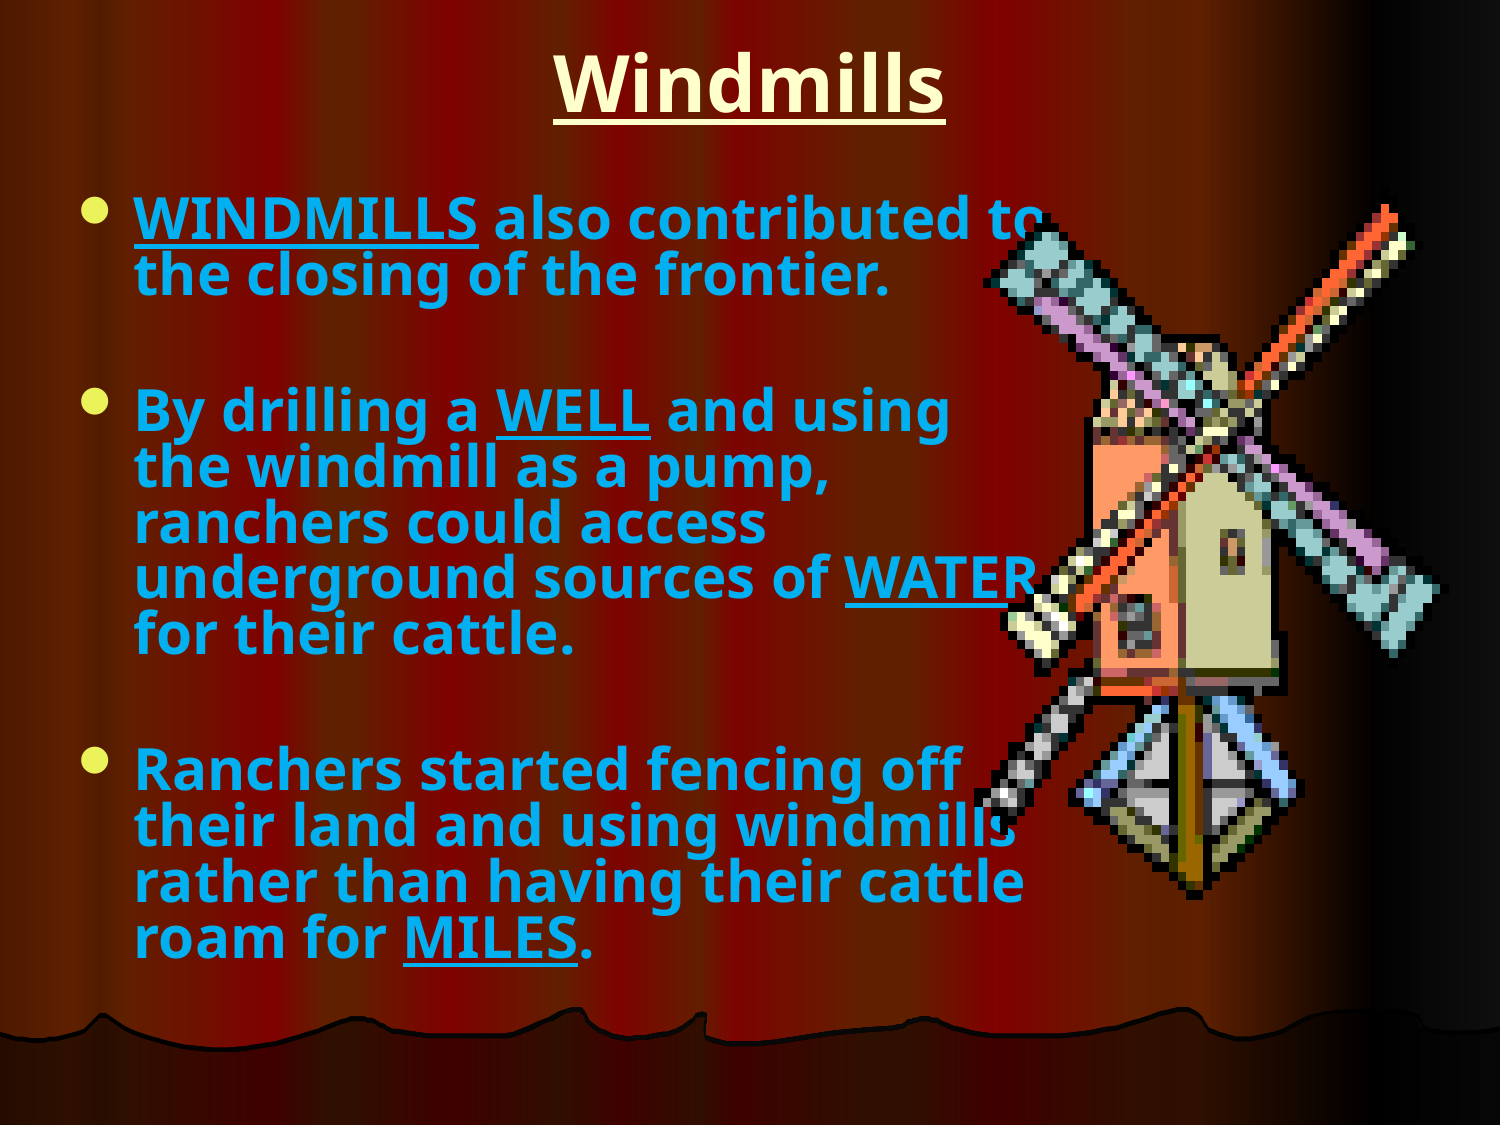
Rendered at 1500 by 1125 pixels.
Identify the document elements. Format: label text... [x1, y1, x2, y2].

list WINDMILLS also contributed to the closing of the frontier. By drilling a WELL and using the windmill as a pump, ranchers could access underground sources of WATER for their cattle. Ranchers started fencing off their land and using windmills rather than having their cattle roam for MILES. [62, 187, 1076, 1063]
picture [947, 214, 959, 232]
picture [1004, 877, 1014, 882]
picture [941, 149, 1500, 901]
title Windmills [74, 24, 1426, 138]
